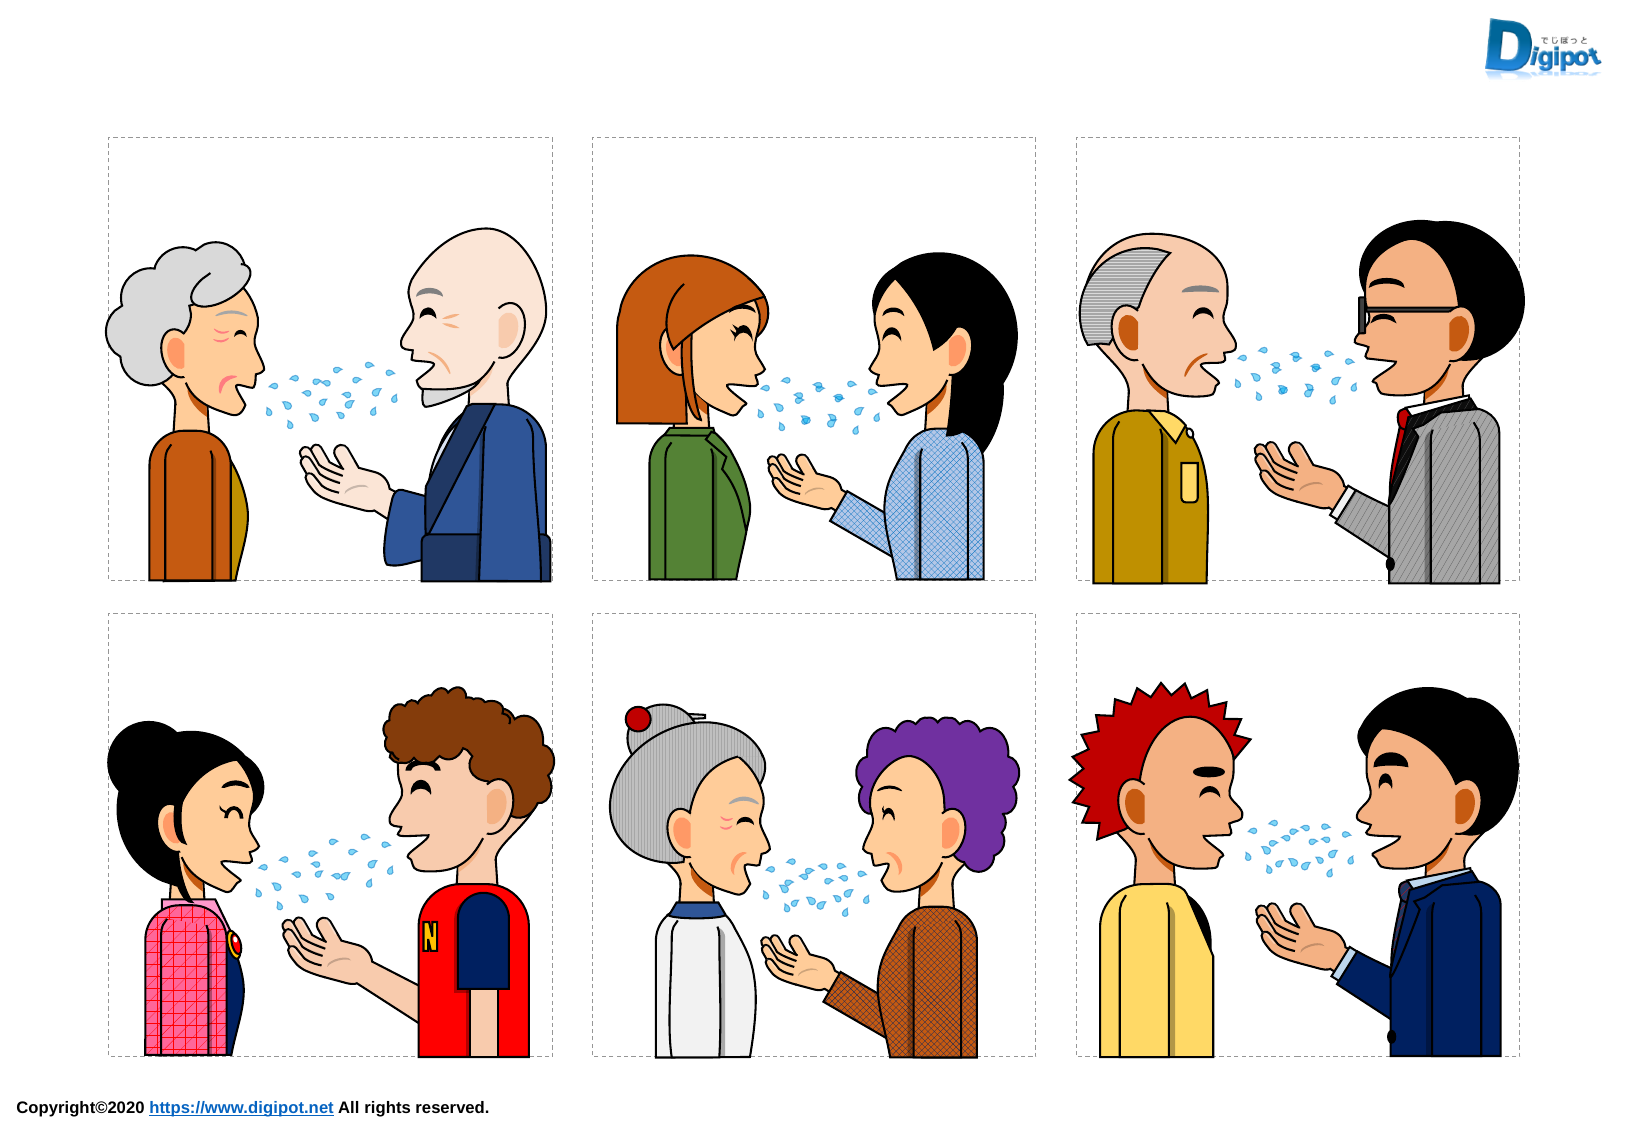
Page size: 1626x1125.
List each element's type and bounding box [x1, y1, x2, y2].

text_box [1051, 687, 1518, 1058]
picture [1485, 18, 1602, 82]
text_box [617, 234, 1017, 580]
text_box [604, 704, 1020, 1058]
text_box [1082, 212, 1517, 596]
text_box [105, 228, 551, 583]
text_box [108, 687, 555, 1058]
